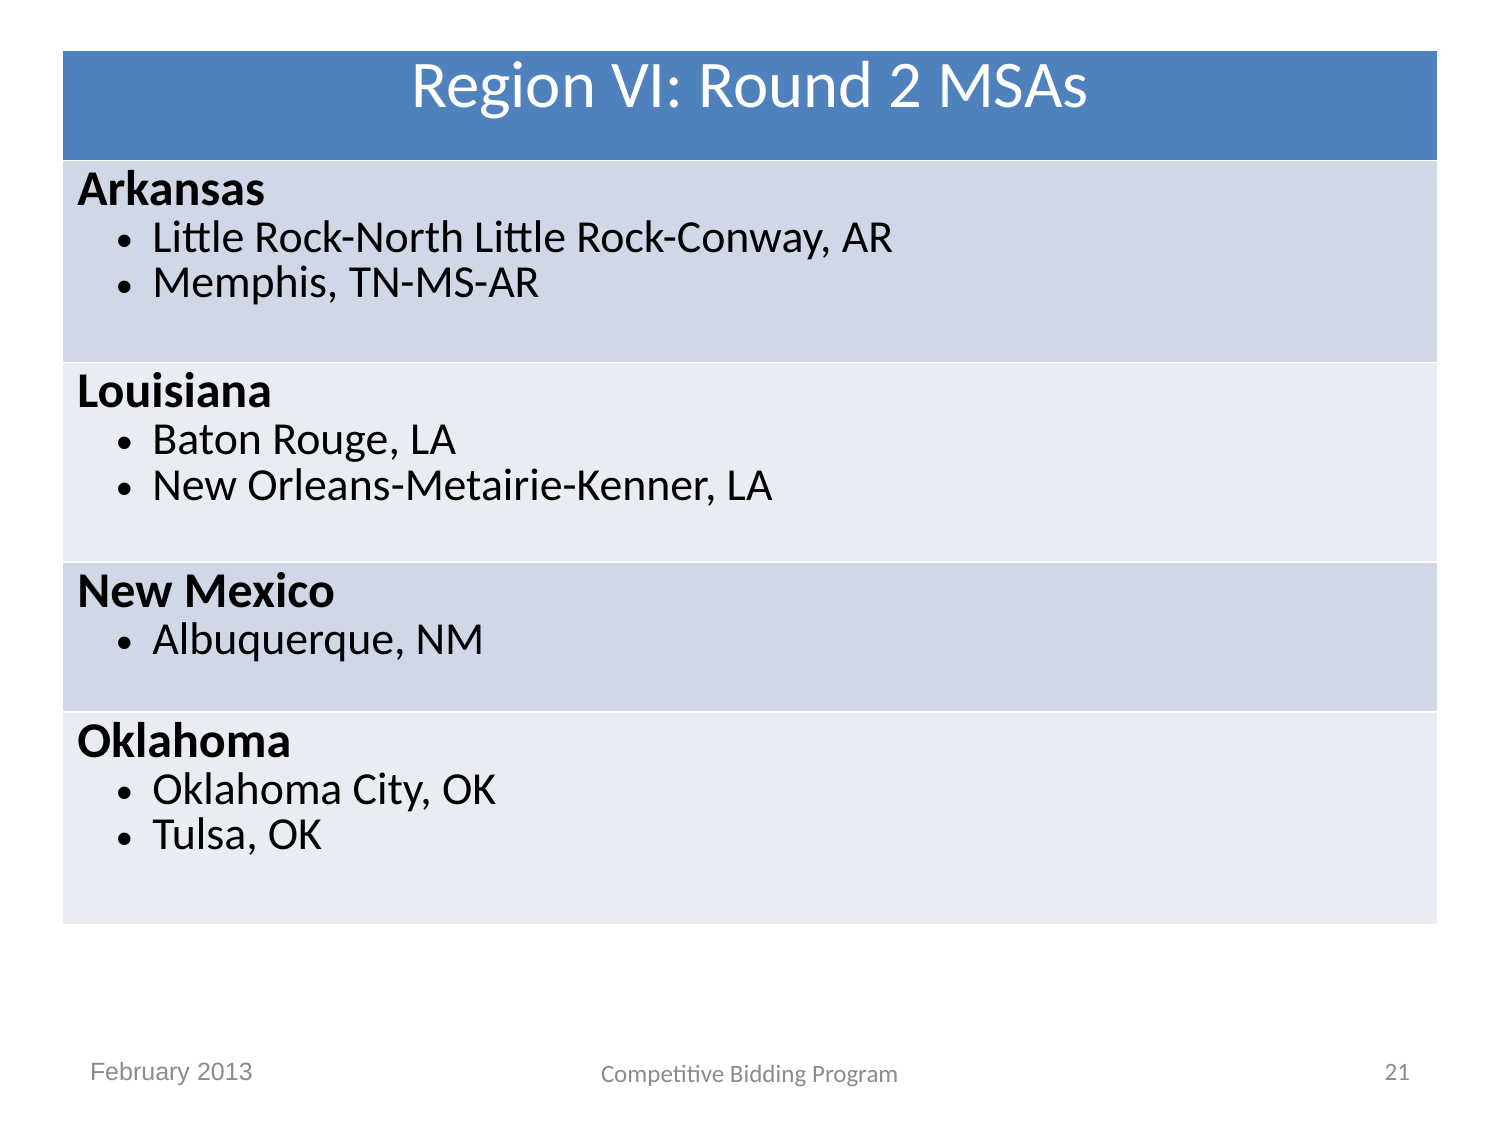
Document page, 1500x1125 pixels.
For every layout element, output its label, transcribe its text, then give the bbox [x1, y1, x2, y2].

table_cell Louisiana Baton Rouge, LA New Orleans-Metairie-Kenner, LA [63, 363, 1437, 561]
table_cell Arkansas Little Rock-North Little Rock-Conway, AR Memphis, TN-MS-AR [63, 161, 1437, 362]
table_cell Oklahoma Oklahoma City, OK Tulsa, OK [63, 713, 1437, 924]
slide_number 21 [1074, 1040, 1425, 1100]
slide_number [75, 1040, 425, 1100]
table_header Region VI: Round 2 MSAs [63, 51, 1437, 160]
table_cell New Mexico Albuquerque, NM [63, 563, 1437, 711]
footer Competitive Bidding Program [512, 1042, 988, 1103]
